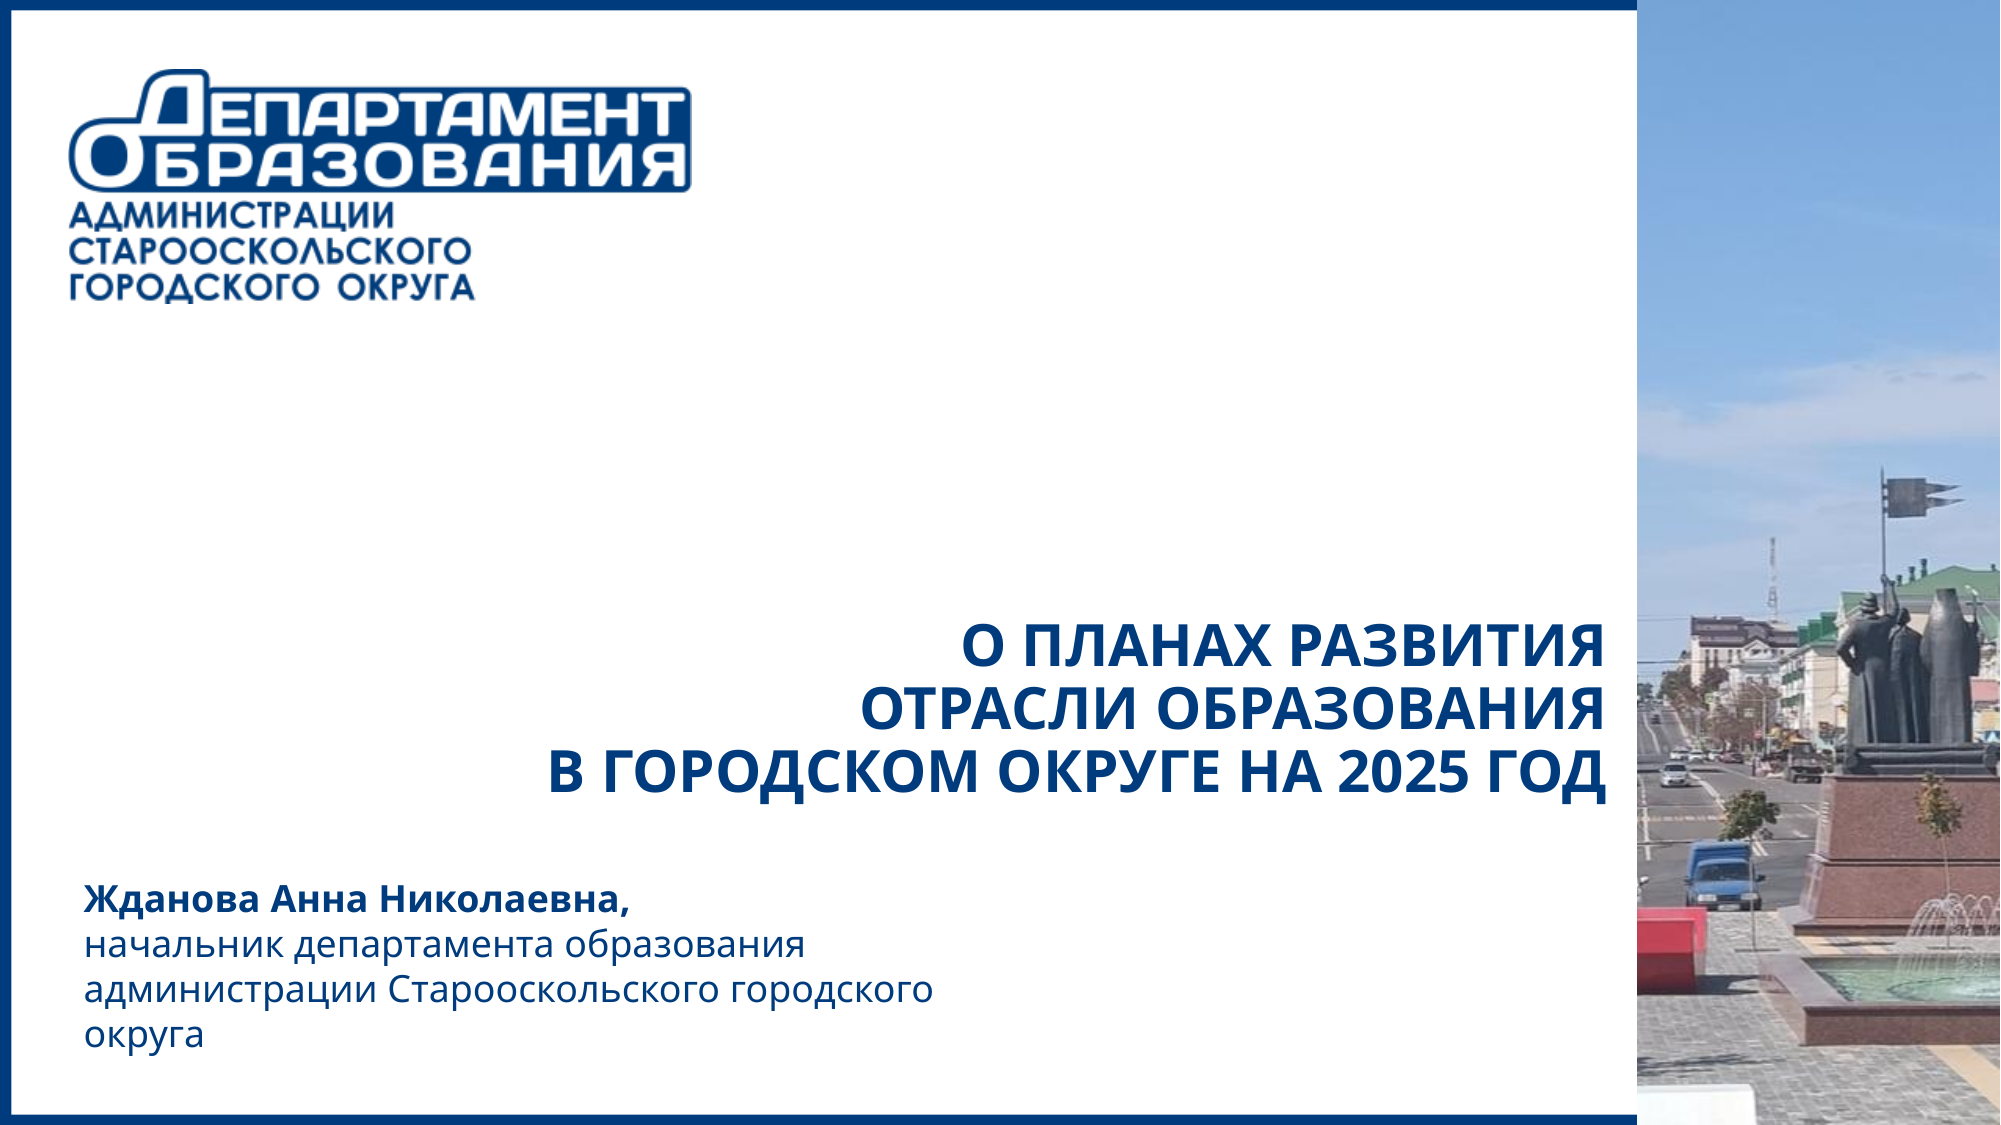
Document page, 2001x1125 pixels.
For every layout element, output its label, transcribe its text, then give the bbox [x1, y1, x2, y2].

picture [1637, 0, 2000, 1125]
picture [68, 69, 692, 304]
text_box Жданова Анна Николаевна, начальник департамента образования администрации Старооскольского городского округа [68, 867, 1069, 1063]
title О планах развития отрасли образования в городском Округе на 2025 год [49, 530, 1608, 805]
